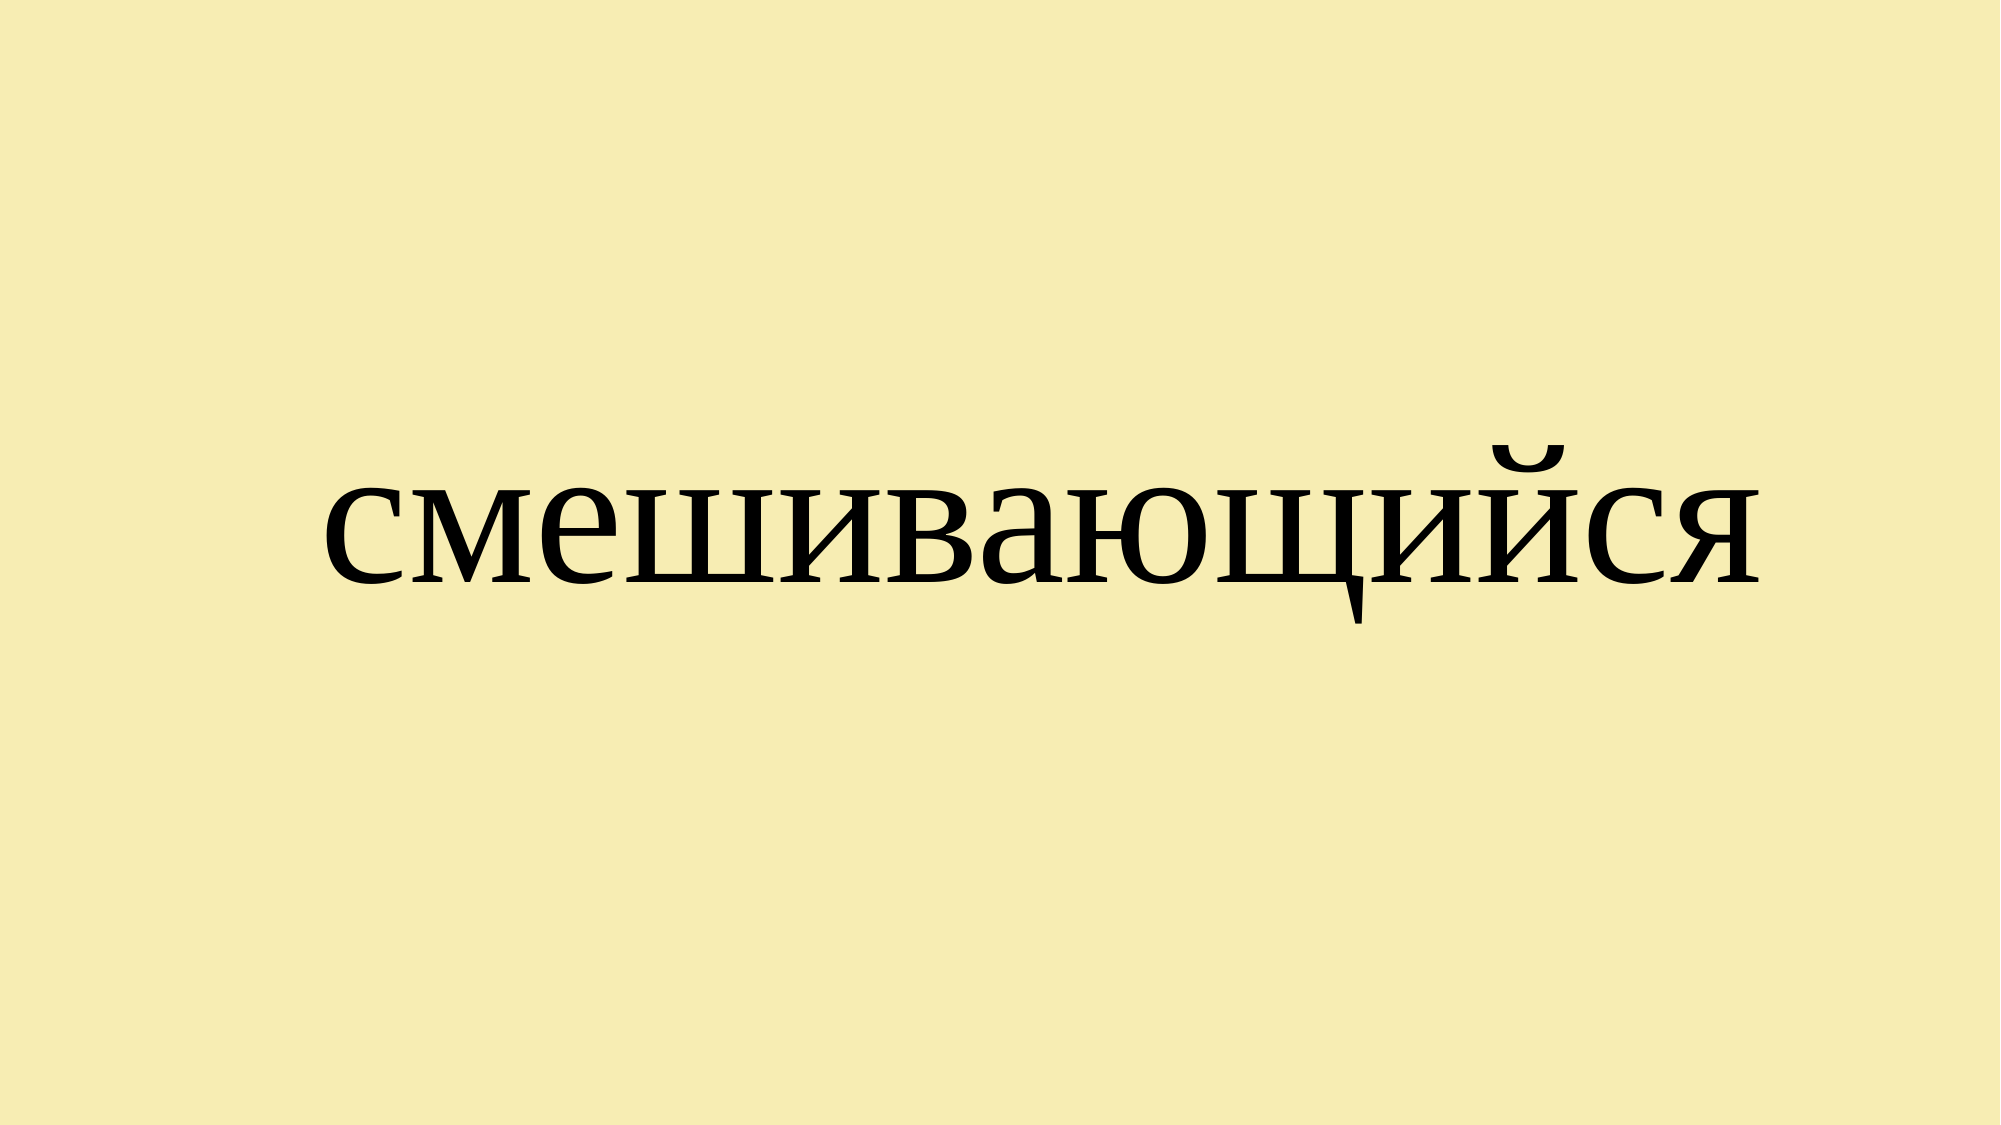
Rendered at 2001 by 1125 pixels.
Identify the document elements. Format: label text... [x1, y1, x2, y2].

text_box смешивающийся [304, 375, 1779, 631]
